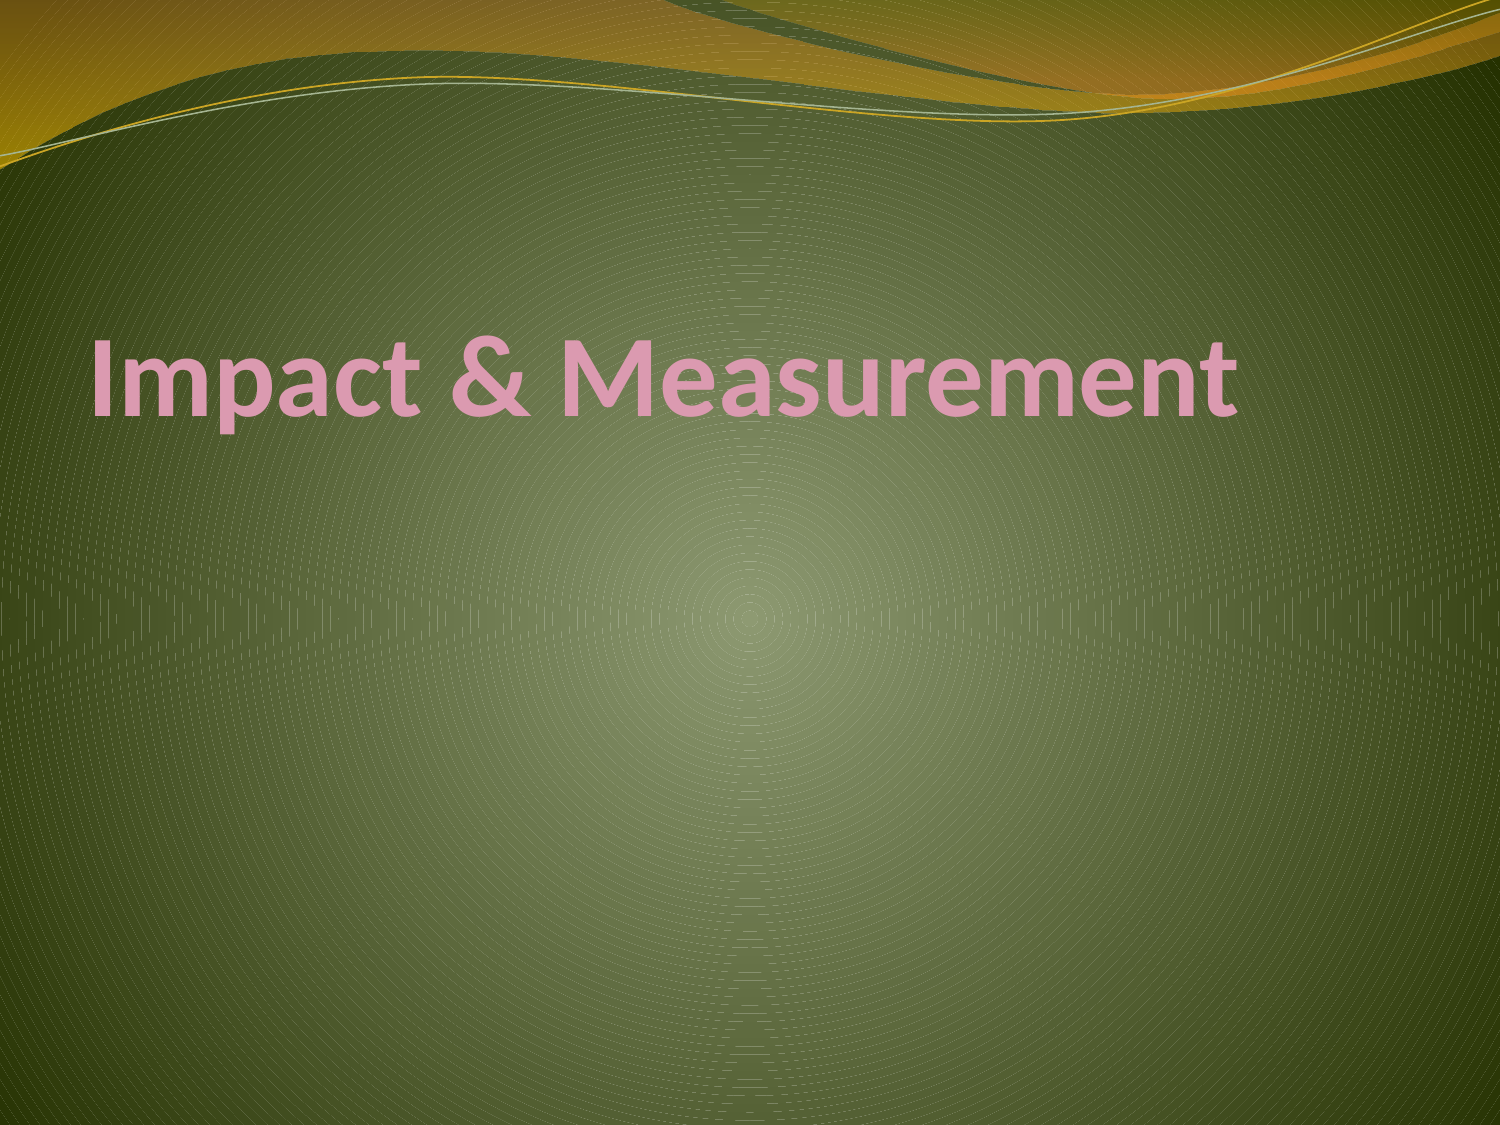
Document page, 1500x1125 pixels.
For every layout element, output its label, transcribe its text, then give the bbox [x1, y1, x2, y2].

title Impact & Measurement [86, 216, 1362, 440]
